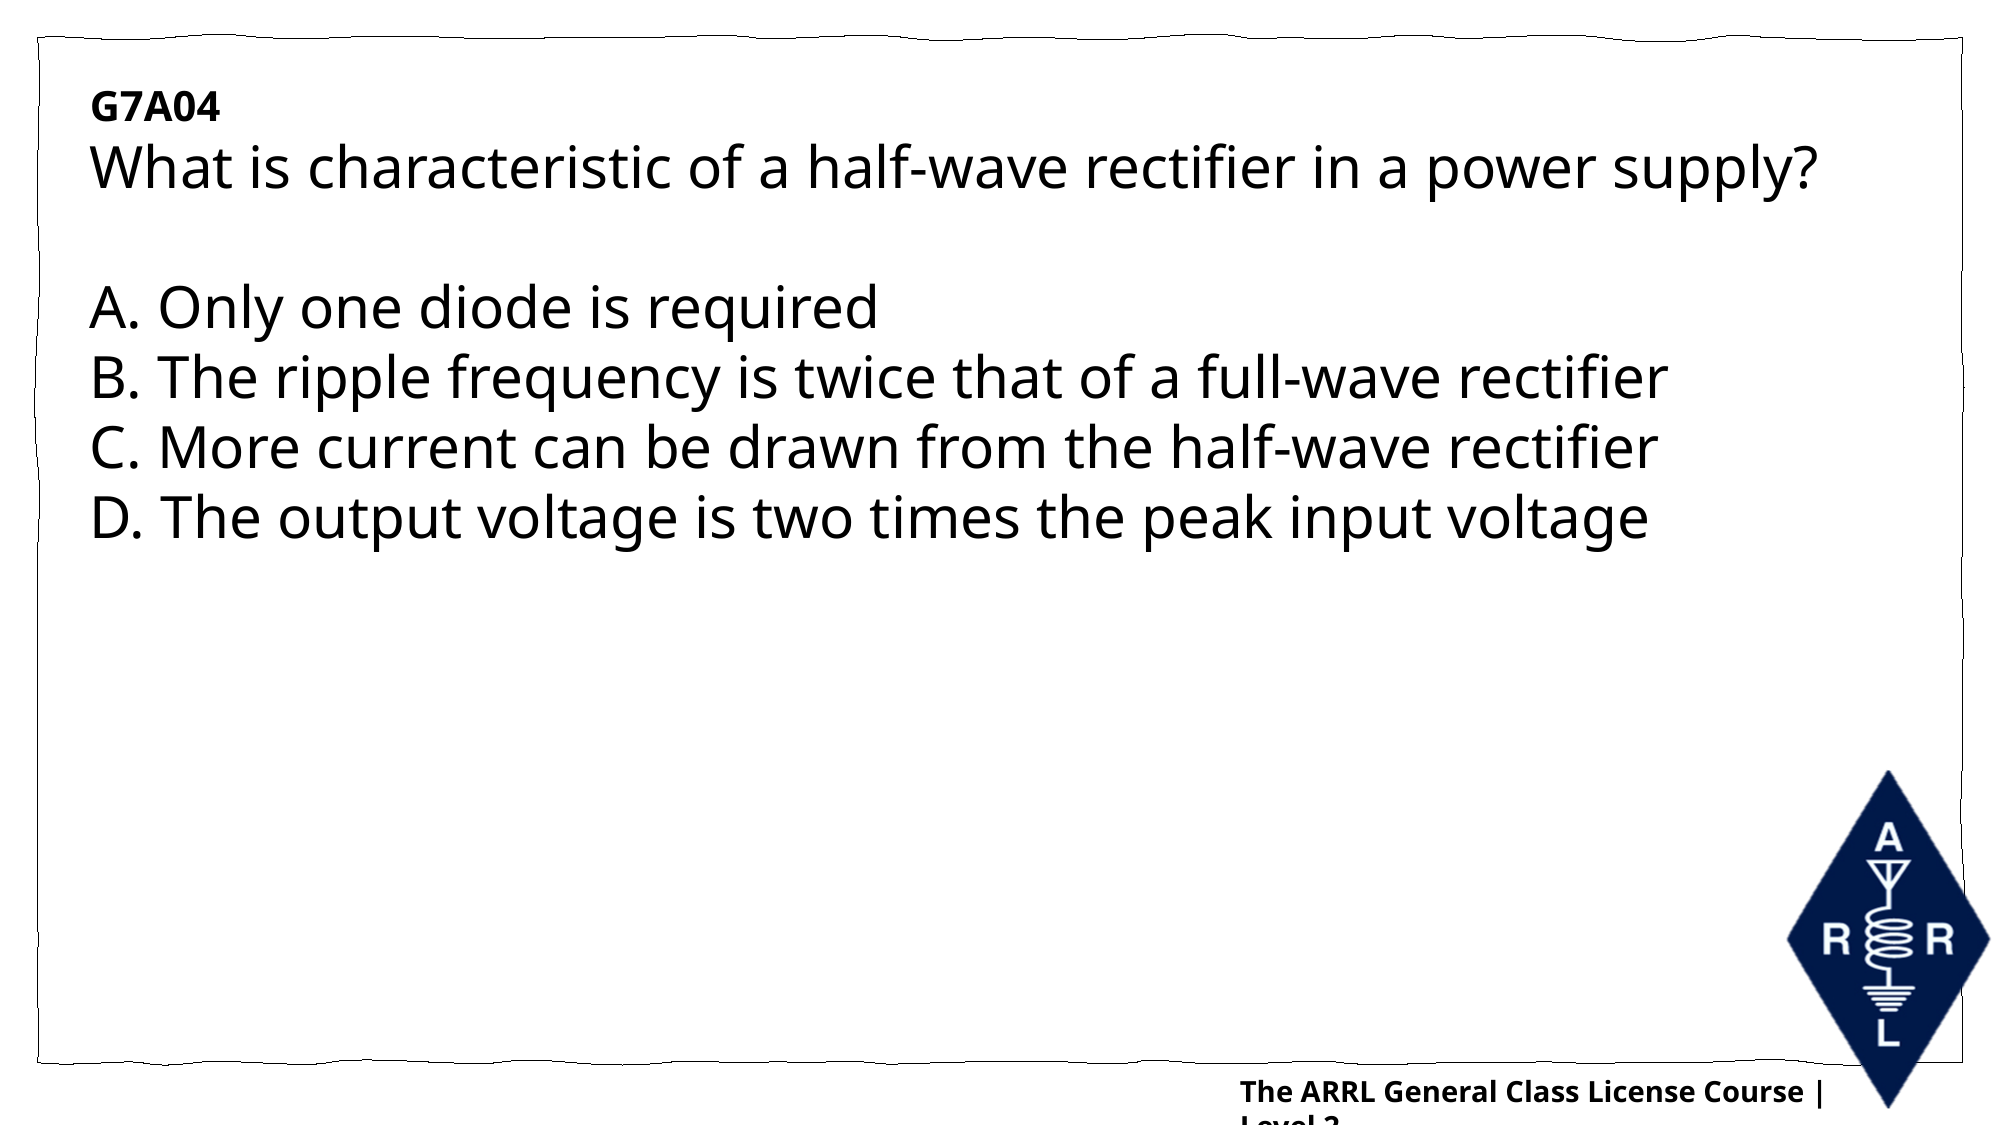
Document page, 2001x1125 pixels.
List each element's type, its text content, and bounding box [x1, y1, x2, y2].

text_box G7A04 What is characteristic of a half-wave rectifier in a power supply? A. Only one diode is required B. The ripple frequency is twice that of a full-wave rectifier C. More current can be drawn from the half-wave rectifier D. The output voltage is two times the peak input voltage [75, 72, 1850, 558]
picture [1773, 752, 1999, 1125]
